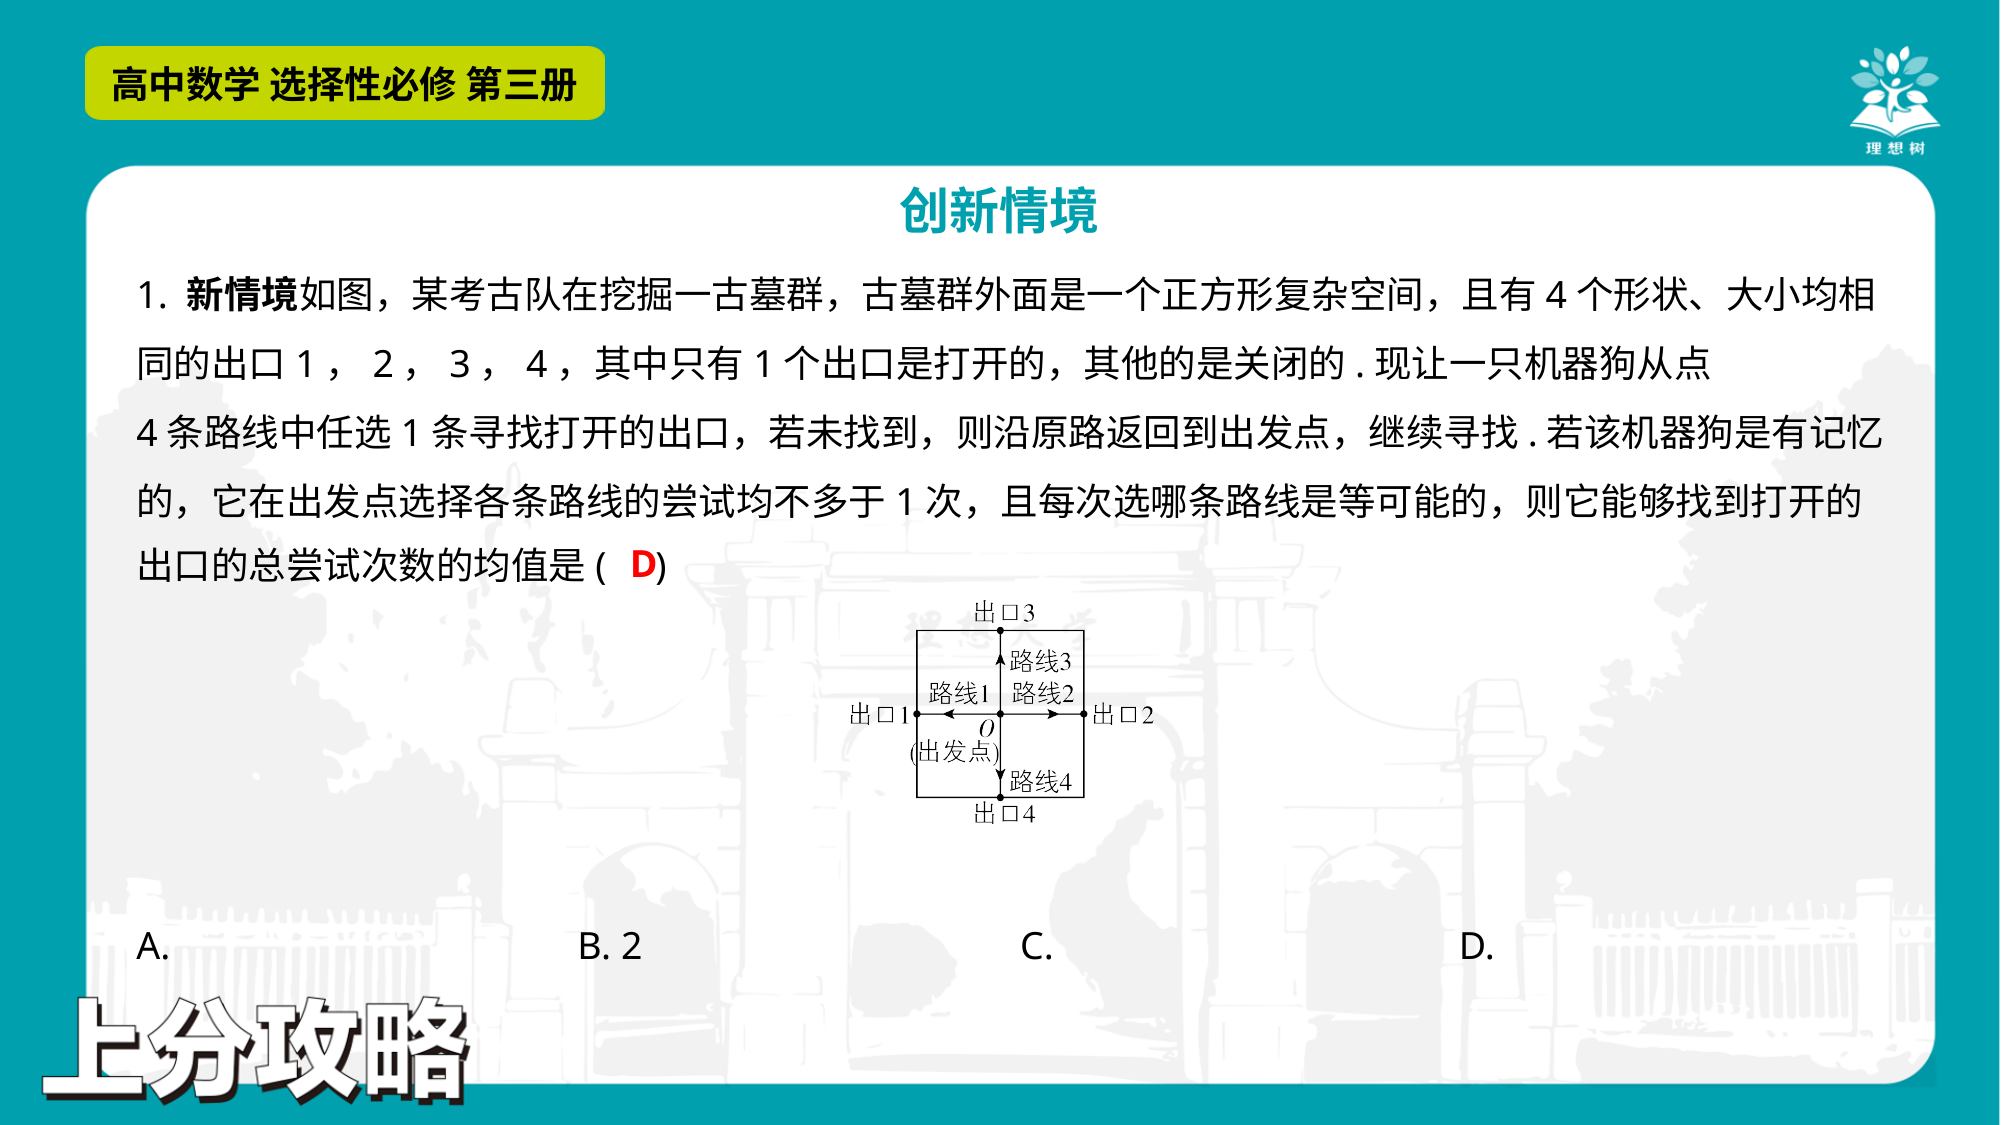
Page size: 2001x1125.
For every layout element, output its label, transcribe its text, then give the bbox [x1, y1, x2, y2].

text_box D [616, 520, 671, 579]
picture [0, 0, 2000, 1125]
